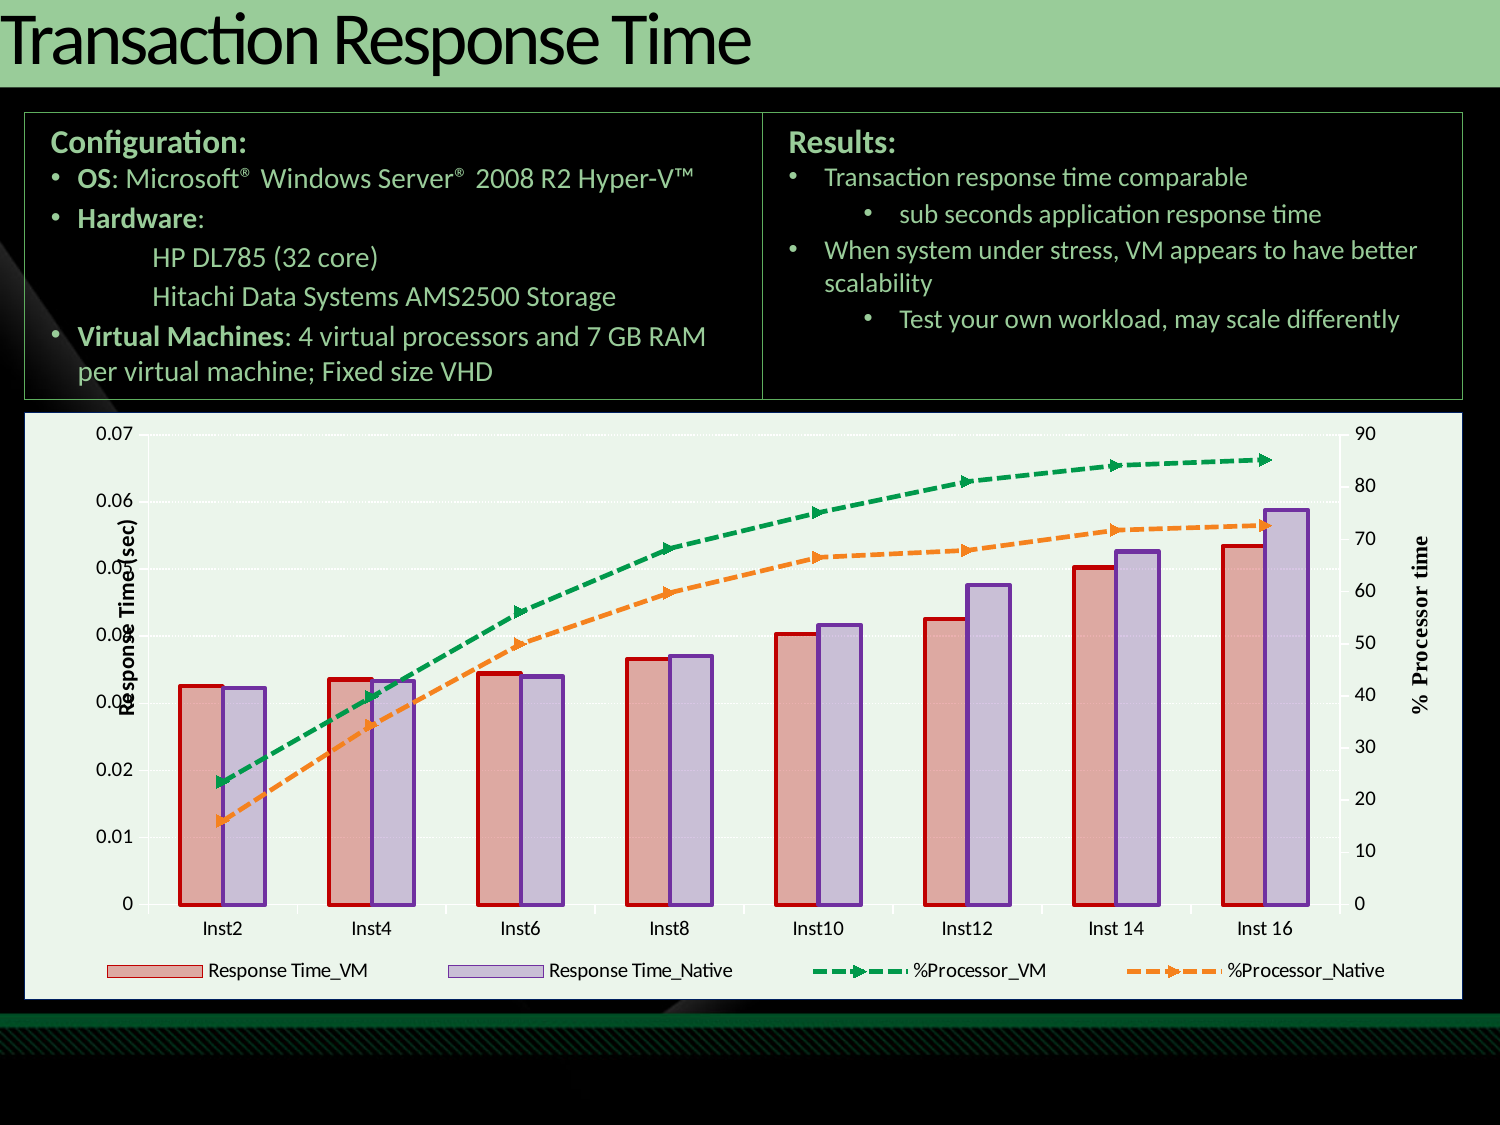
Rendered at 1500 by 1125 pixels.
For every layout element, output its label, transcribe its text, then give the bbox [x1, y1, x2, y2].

title Transaction Response Time [0, 0, 1500, 88]
text_box Configuration: OS: Microsoft® Windows Server® 2008 R2 Hyper-V™ Hardware: HP DL785 (32 core) Hitachi Data Systems AMS2500 Storage Virtual Machines: 4 virtual processors and 7 GB RAM per virtual machine; Fixed size VHD [24, 112, 763, 400]
text_box Results: Transaction response time comparable sub seconds application response time When system under stress, VM appears to have better scalability Test your own workload, may scale differently [763, 112, 1463, 400]
picture [0, 88, 1500, 1125]
chart [24, 412, 1463, 1001]
